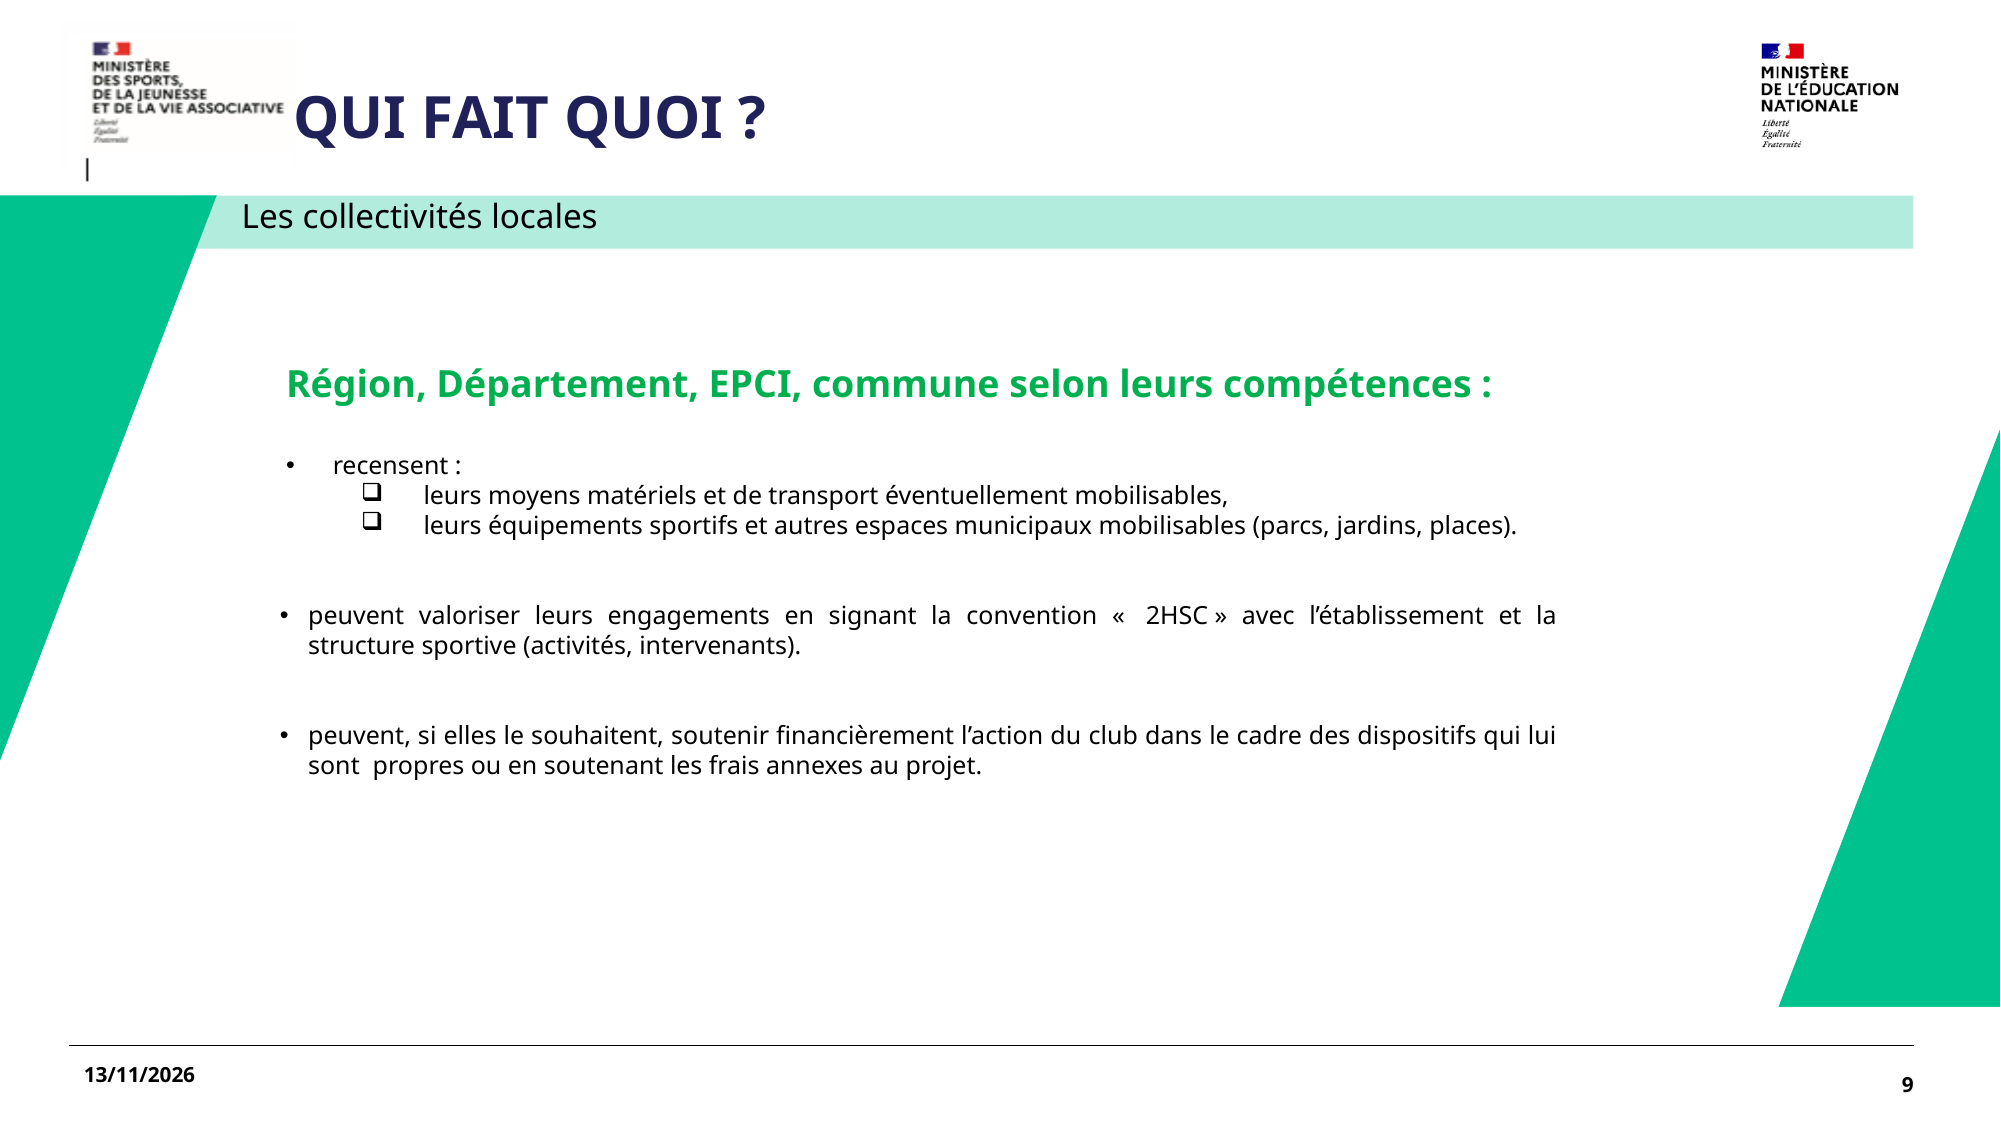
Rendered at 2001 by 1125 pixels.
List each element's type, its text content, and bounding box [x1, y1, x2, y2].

slide_number 9 [1618, 1046, 1914, 1125]
picture [1743, 34, 1914, 157]
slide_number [69, 1046, 519, 1107]
picture [62, 20, 297, 183]
text_box Région, Département, EPCI, commune selon leurs compétences : recensent : leurs moyens matériels et de transport éventuellement mobilisables, leurs équipements sportifs et autres espaces municipaux mobilisables (parcs, jardins, places). peuvent valoriser leurs engagements en signant la convention « 2HSC » avec l’établissement et la structure sportive (activités, intervenants). peuvent, si elles le souhaitent, soutenir financièrement l’action du club dans le cadre des dispositifs qui lui sont propres ou en soutenant les frais annexes au projet. [251, 352, 1574, 817]
text_box Les collectivités locales [183, 195, 1914, 249]
title Qui fait quoi ? [161, 44, 1574, 193]
